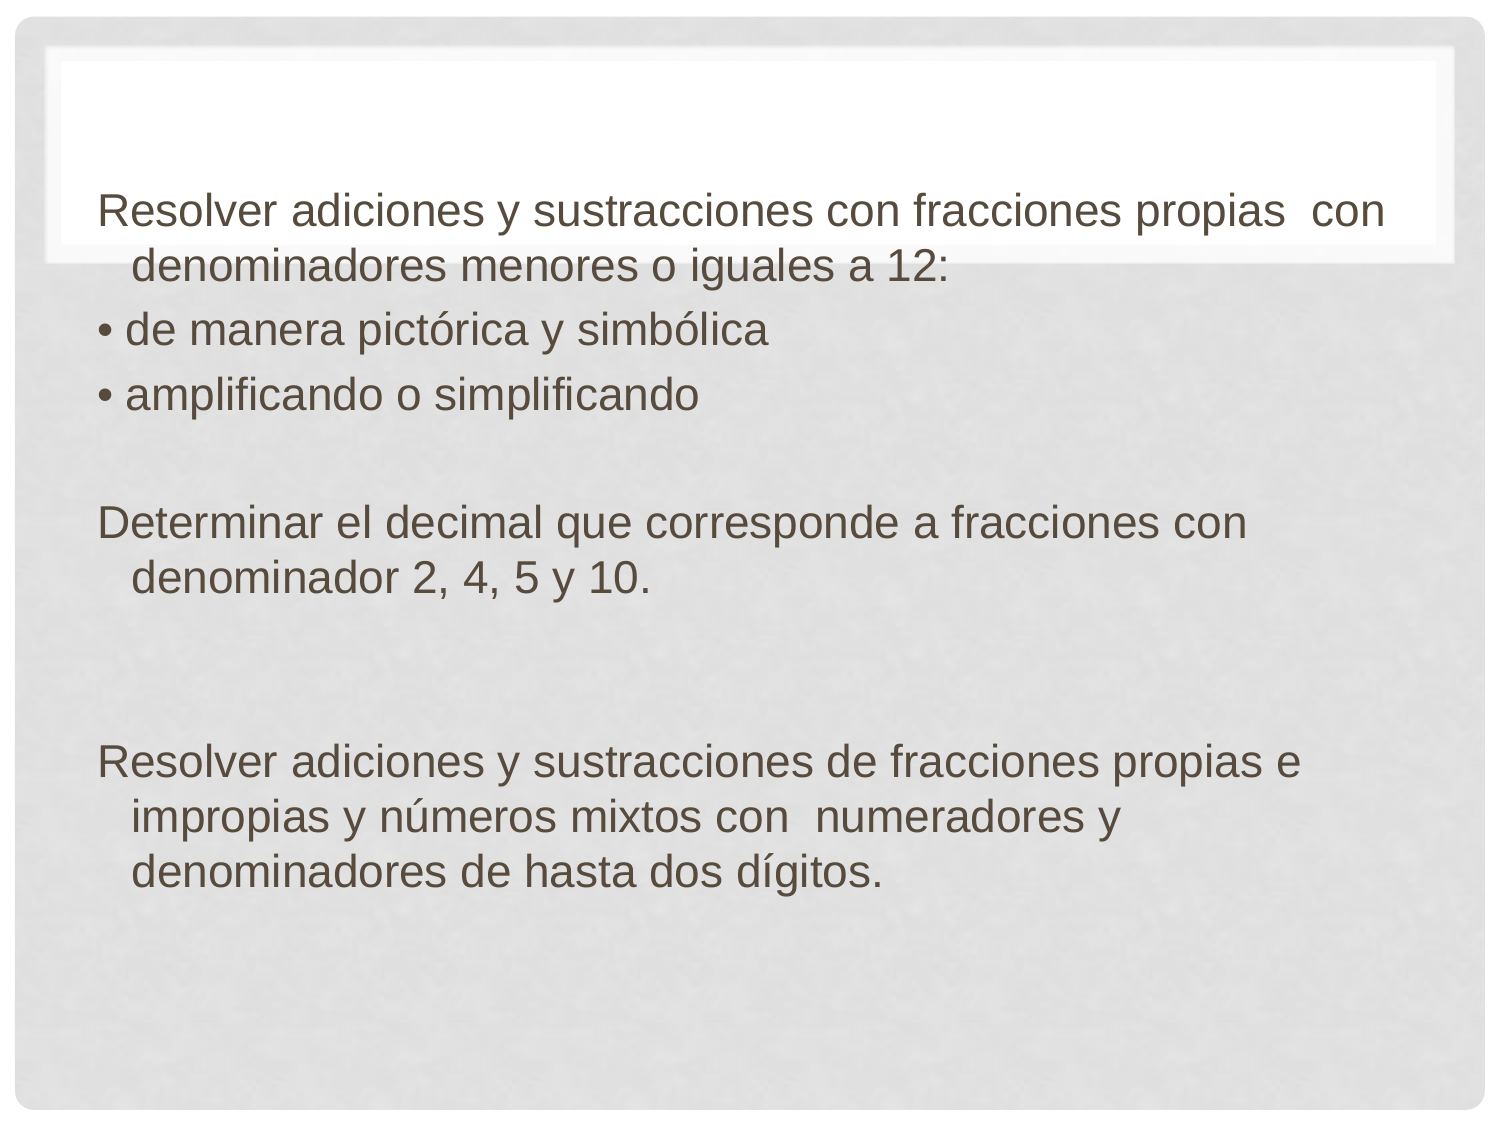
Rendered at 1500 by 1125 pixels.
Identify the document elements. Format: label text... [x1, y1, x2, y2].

list Resolver adiciones y sustracciones con fracciones propias con denominadores menores o iguales a 12: • de manera pictórica y simbólica • amplificando o simplificando Determinar el decimal que corresponde a fracciones con denominador 2, 4, 5 y 10. Resolver adiciones y sustracciones de fracciones propias e impropias y números mixtos con numeradores y denominadores de hasta dos dígitos. [64, 172, 1415, 905]
